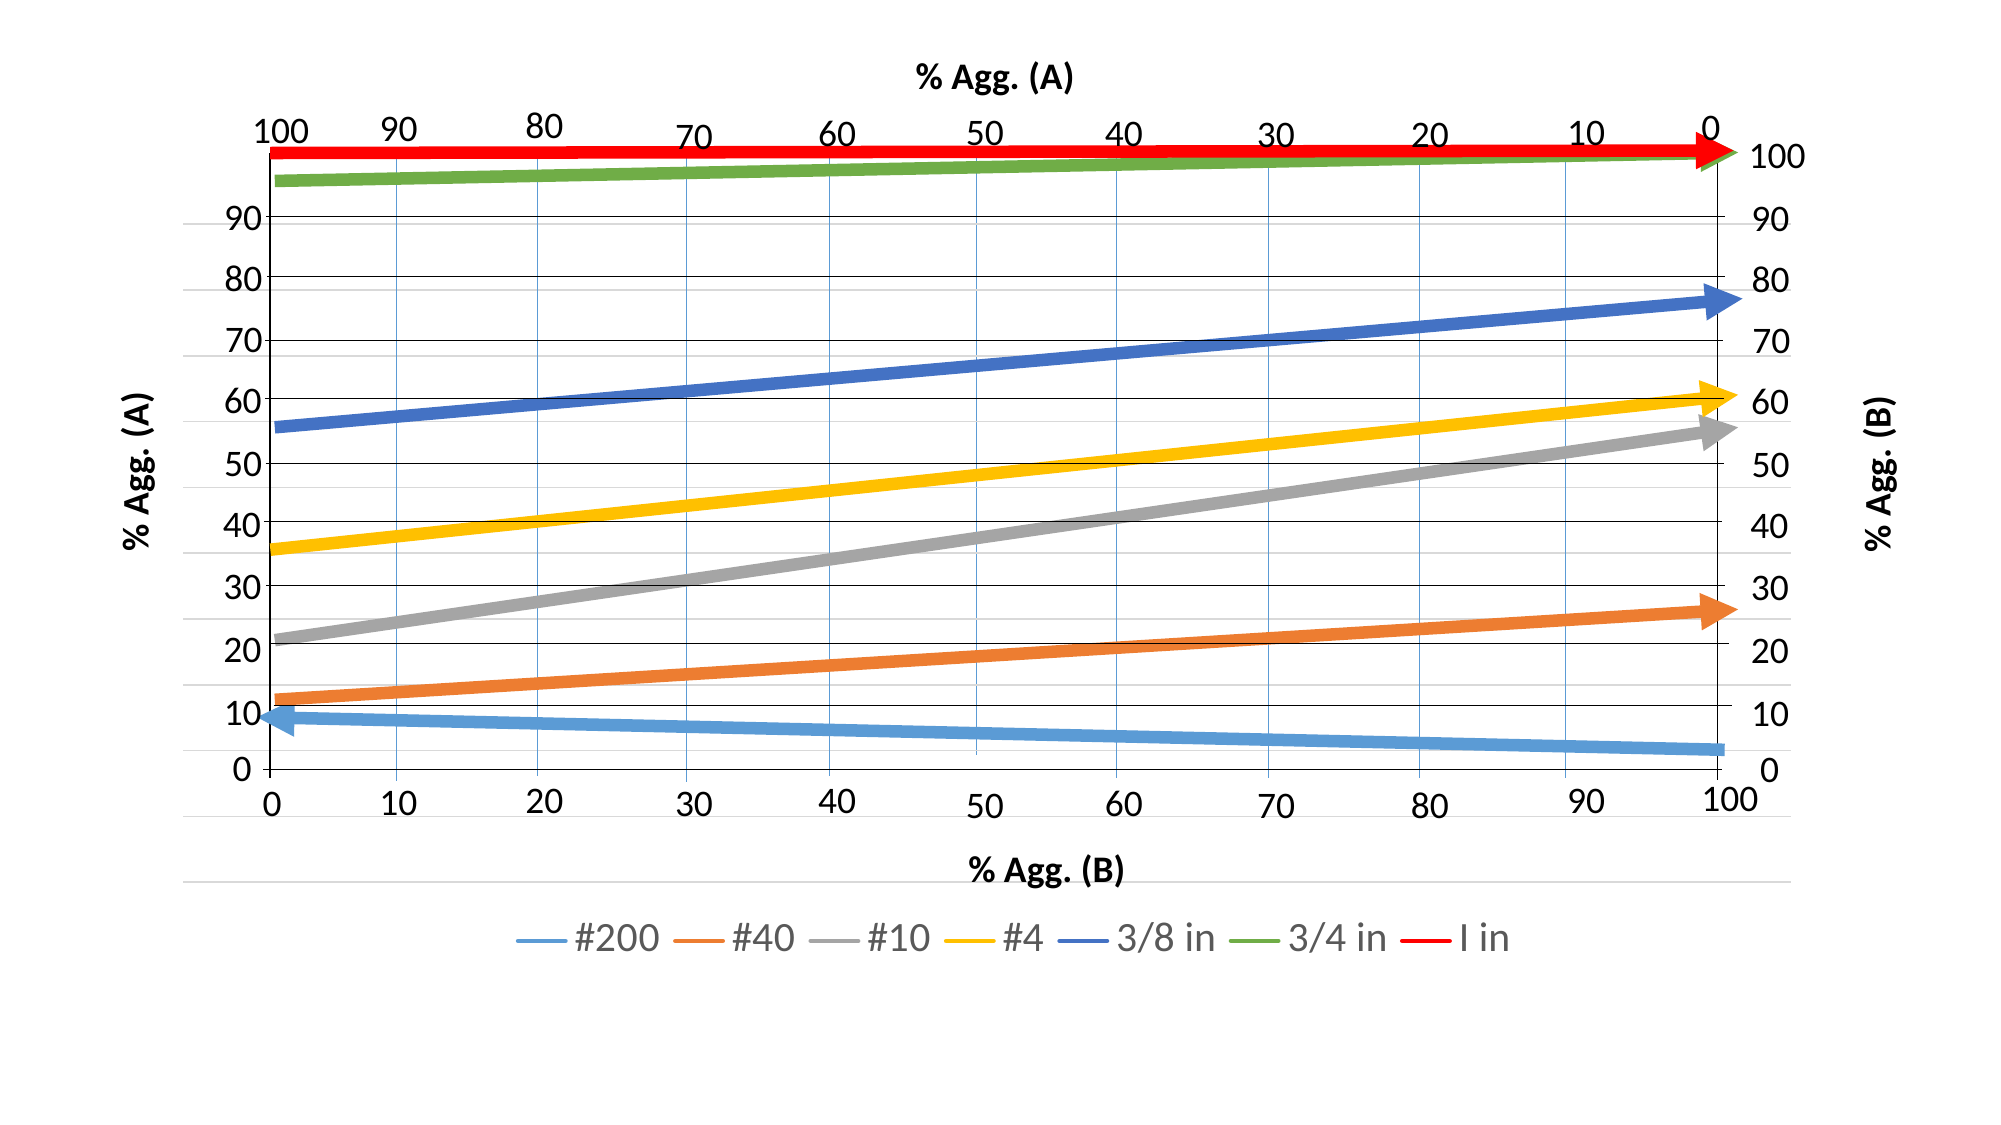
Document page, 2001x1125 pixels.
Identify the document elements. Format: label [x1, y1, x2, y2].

text_box [101, 44, 1907, 977]
